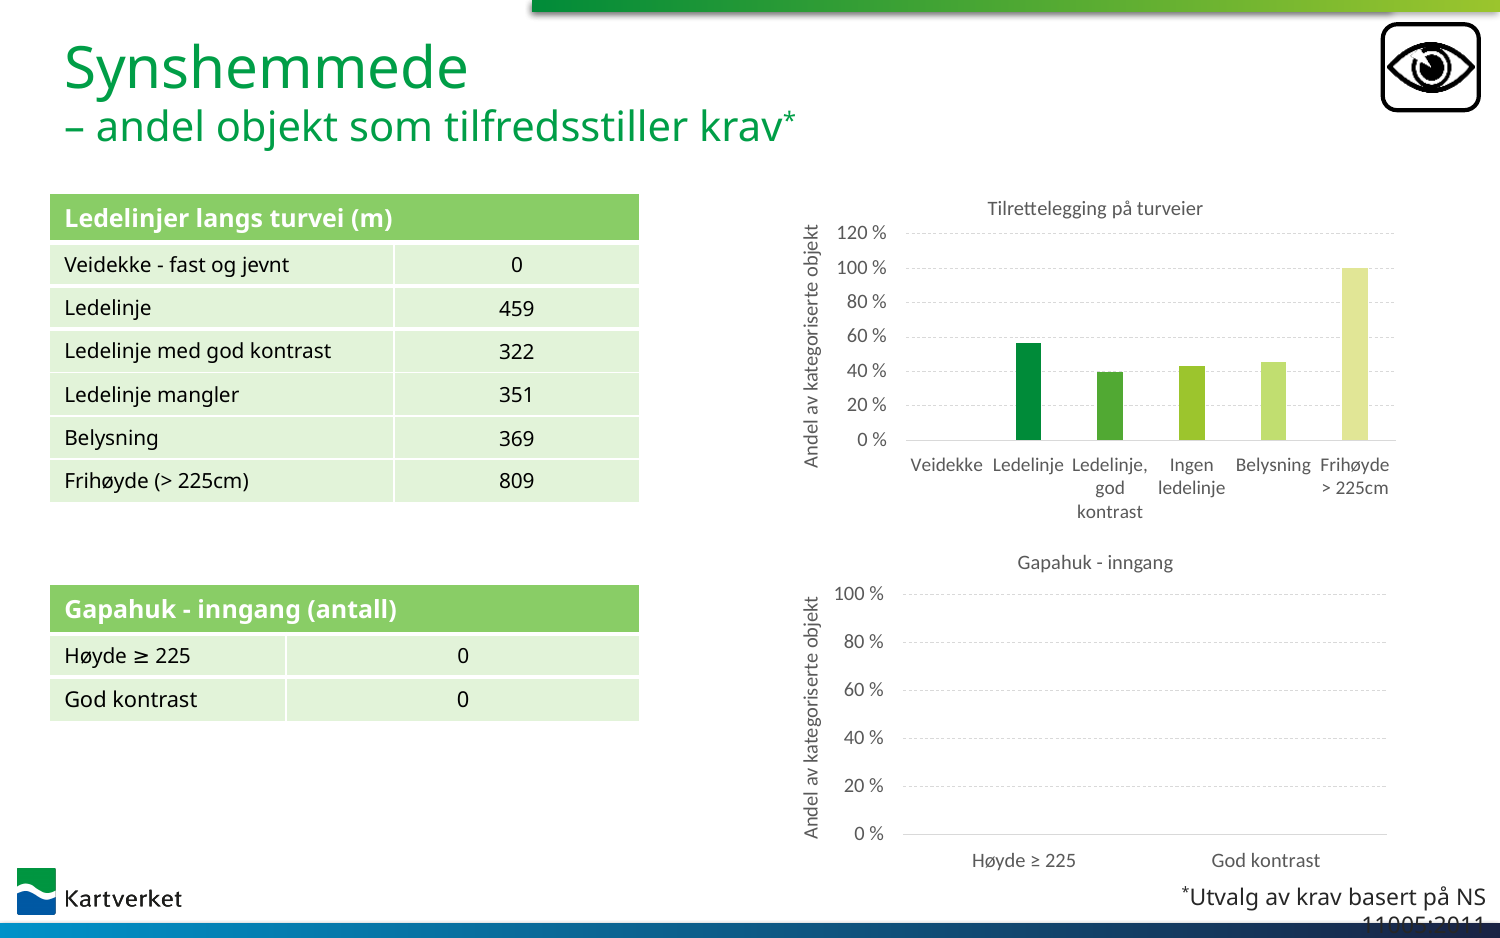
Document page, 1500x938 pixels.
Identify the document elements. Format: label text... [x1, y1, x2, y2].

picture [791, 541, 1400, 880]
table_header Ledelinjer langs turvei (m) [50, 194, 639, 240]
table_cell 369 [395, 417, 639, 458]
table_cell Høyde ≥ 225 [50, 636, 285, 675]
table_cell Ledelinje mangler [50, 373, 393, 415]
table_cell Ledelinje [50, 288, 393, 327]
table_header Gapahuk - inngang (antall) [50, 585, 639, 632]
table_cell 809 [395, 460, 639, 502]
text_box *Utvalg av krav basert på NS 11005:2011 [1068, 873, 1500, 938]
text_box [1382, 24, 1480, 111]
table_cell 0 [287, 679, 639, 721]
table_cell God kontrast [50, 679, 285, 721]
text_box Synshemmede – andel objekt som tilfredsstiller krav* [49, 24, 1431, 158]
table_cell 351 [395, 373, 639, 415]
table_cell Ledelinje med god kontrast [50, 331, 393, 372]
table_cell Veidekke - fast og jevnt [50, 245, 393, 284]
table_cell 322 [395, 331, 639, 372]
table_cell 459 [395, 288, 639, 327]
table_cell Belysning [50, 417, 393, 458]
table_cell 0 [287, 636, 639, 675]
table_cell 0 [395, 245, 639, 284]
table_cell Frihøyde (> 225cm) [50, 460, 393, 502]
picture [791, 187, 1400, 526]
